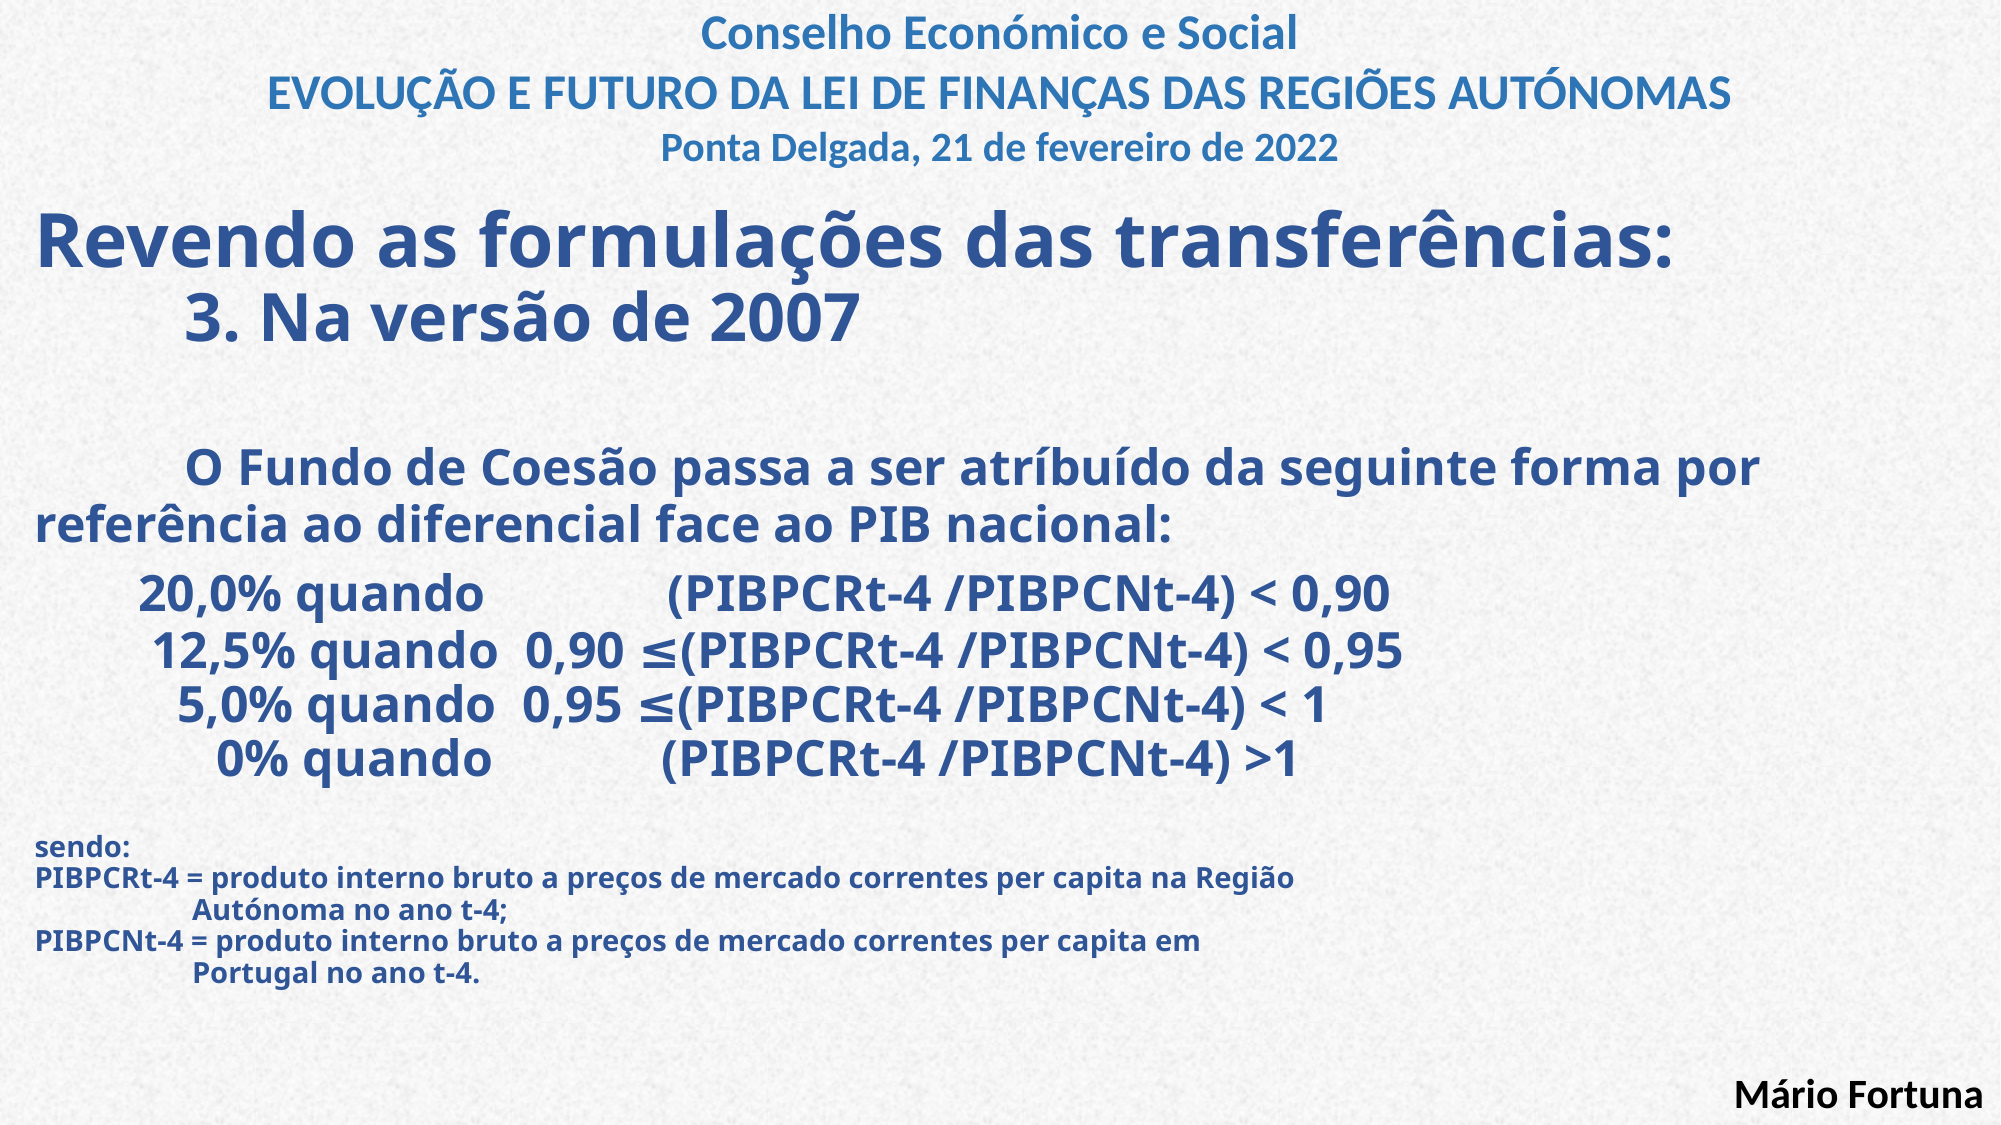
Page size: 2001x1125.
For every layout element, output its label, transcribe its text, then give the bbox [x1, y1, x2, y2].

title Revendo as formulações das transferências: 3. Na versão de 2007 O Fundo de Coesão passa a ser atríbuído da seguinte forma por referência ao diferencial face ao PIB nacional: 20,0% quando (PIBPCRt-4 /PIBPCNt-4) < 0,90 12,5% quando 0,90 ≤(PIBPCRt-4 /PIBPCNt-4) < 0,95 5,0% quando 0,95 ≤(PIBPCRt-4 /PIBPCNt-4) < 1 0% quando (PIBPCRt-4 /PIBPCNt-4) >1 sendo: PIBPCRt-4 = produto interno bruto a preços de mercado correntes per capita na Região Autónoma no ano t-4; PIBPCNt-4 = produto interno bruto a preços de mercado correntes per capita em Portugal no ano t-4. [19, 702, 1956, 1093]
text_box Conselho Económico e Social EVOLUÇÃO E FUTURO DA LEI DE FINANÇAS DAS REGIÕES AUTÓNOMAS Ponta Delgada, 21 de fevereiro de 2022 [0, 0, 2000, 177]
text_box Mário Fortuna [1719, 1059, 1999, 1125]
